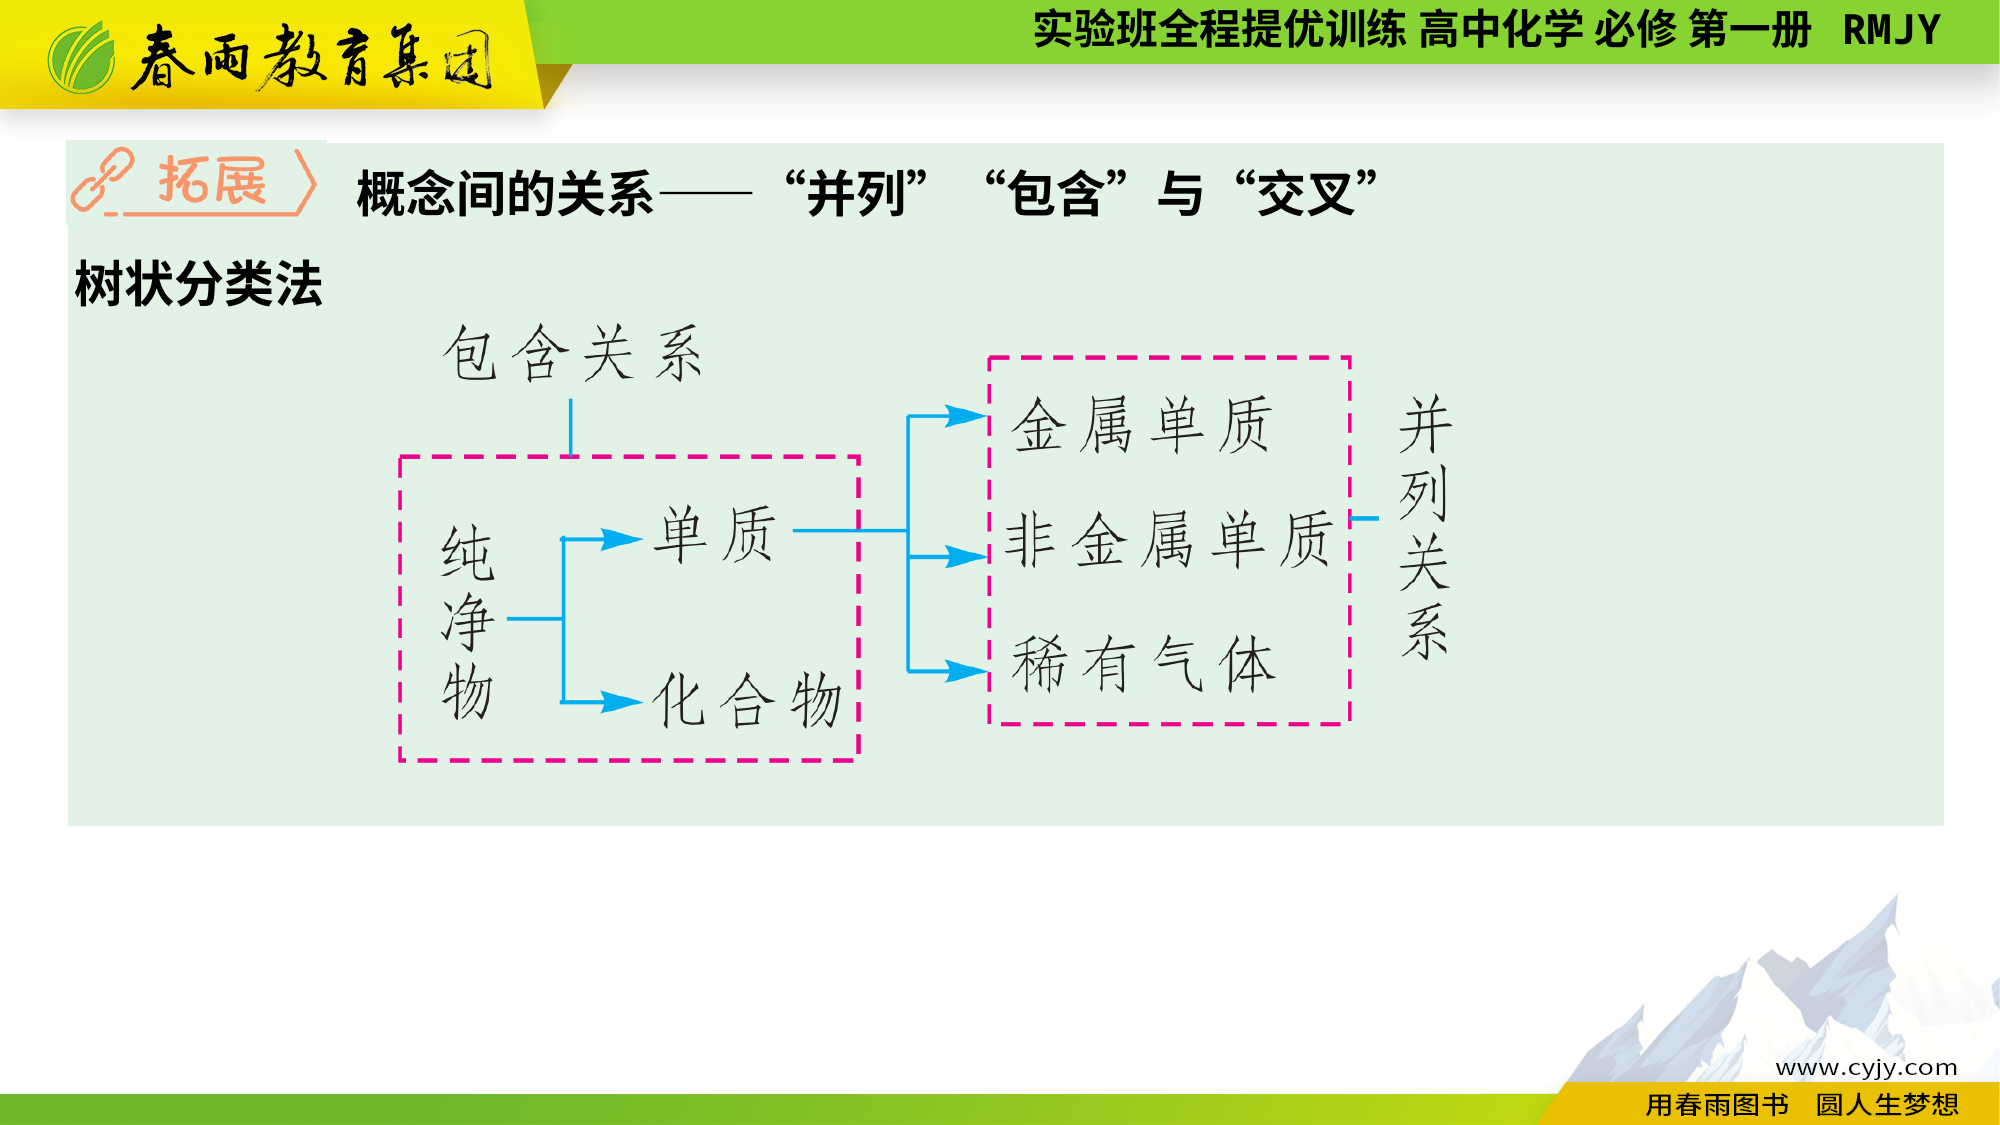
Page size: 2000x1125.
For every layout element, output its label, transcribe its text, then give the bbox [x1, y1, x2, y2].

list 概念间的关系——“并列”“包含”与“交叉” 树状分类法 [59, 125, 1944, 403]
picture [0, 0, 2000, 1125]
